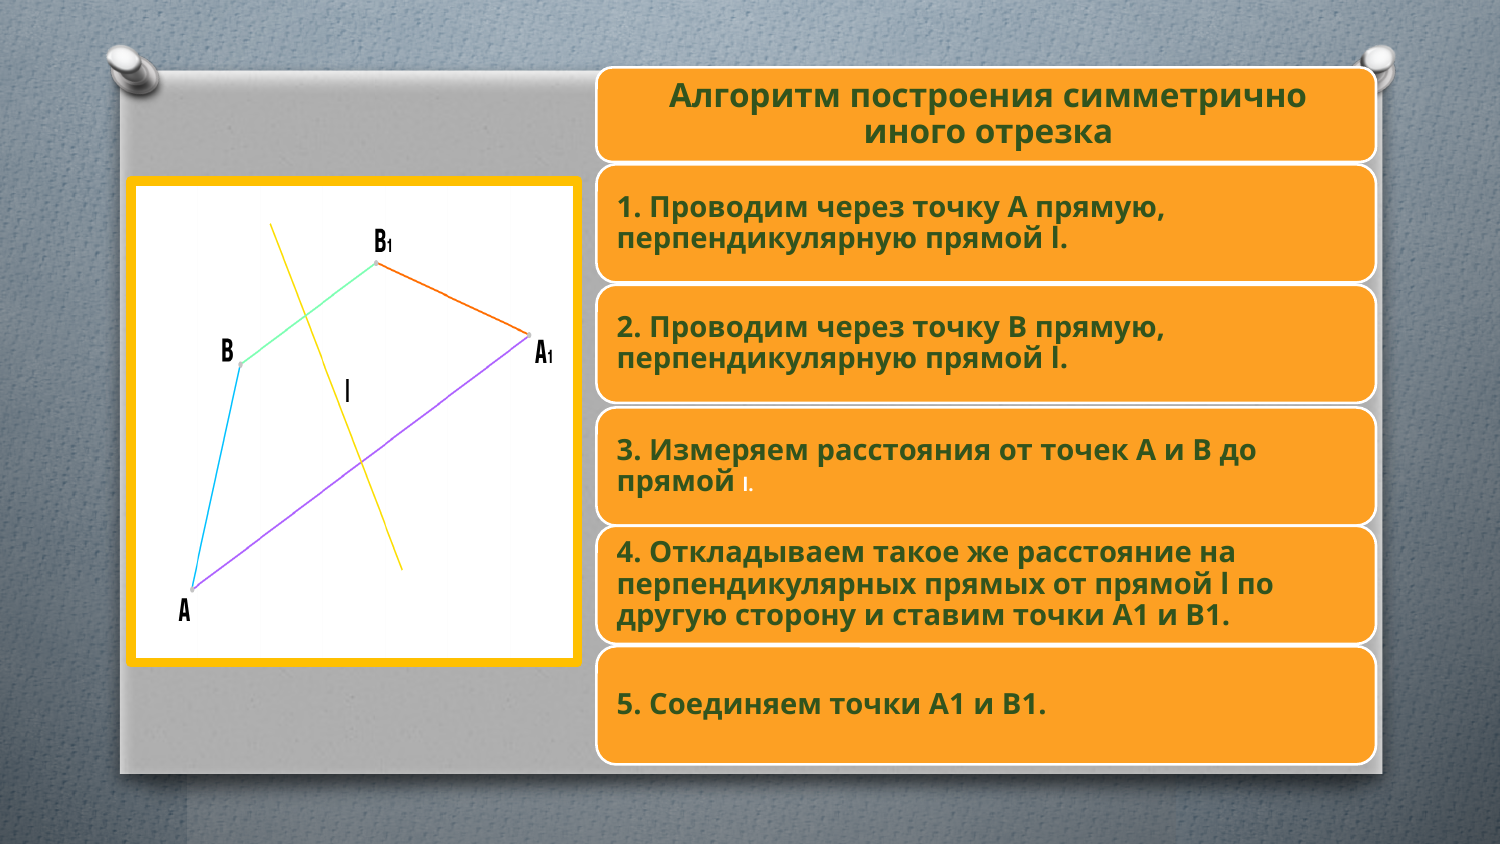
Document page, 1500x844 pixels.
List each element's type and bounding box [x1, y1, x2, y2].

picture [80, 18, 192, 119]
picture [135, 185, 574, 659]
text_box [596, 67, 1377, 765]
picture [1322, 22, 1433, 109]
